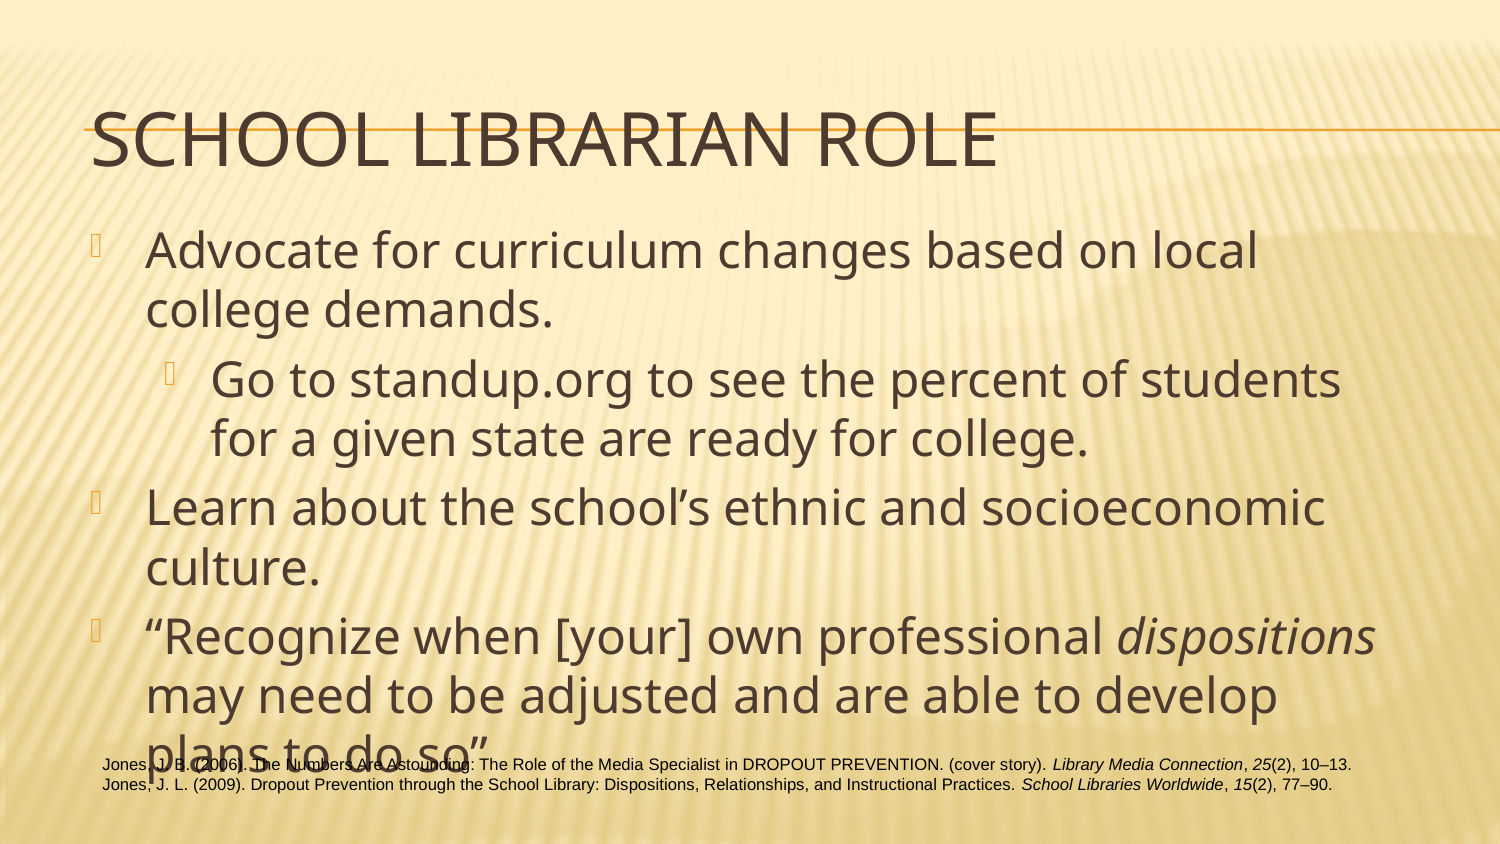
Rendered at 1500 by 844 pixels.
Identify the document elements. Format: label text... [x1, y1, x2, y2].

text_box Jones, J. B. (2006). The Numbers Are Astounding: The Role of the Media Specialist in DROPOUT PREVENTION. (cover story). Library Media Connection, 25(2), 10–13. Jones, J. L. (2009). Dropout Prevention through the School Library: Dispositions, Relationships, and Instructional Practices. School Libraries Worldwide, 15(2), 77–90. [87, 746, 1425, 802]
title School Librarian Role [75, 33, 1425, 197]
list Advocate for curriculum changes based on local college demands. Go to standup.org to see the percent of students for a given state are ready for college. Learn about the school’s ethnic and socioeconomic culture. “Recognize when [your] own professional dispositions may need to be adjusted and are able to develop plans to do so” [75, 204, 1425, 800]
